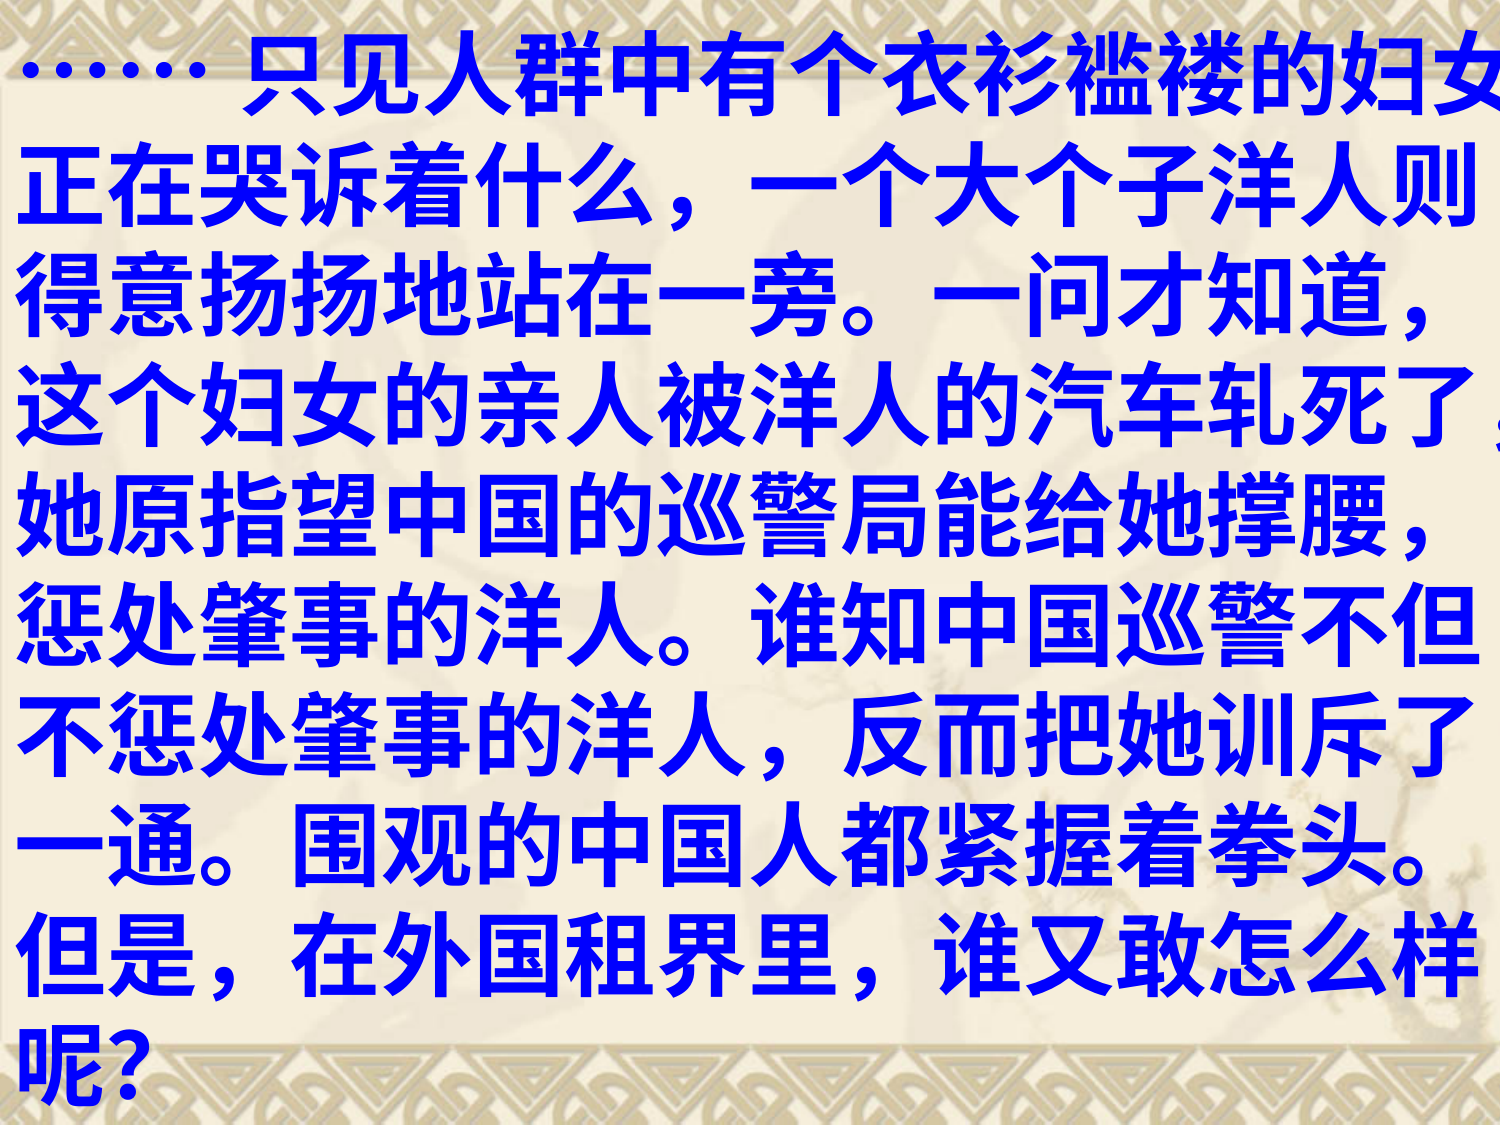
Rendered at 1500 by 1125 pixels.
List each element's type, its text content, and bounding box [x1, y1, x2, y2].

text_box ……只见人群中有个衣衫褴褛的妇女正在哭诉着什么，一个大个子洋人则得意扬扬地站在一旁。一问才知道，这个妇女的亲人被洋人的汽车轧死了，她原指望中国的巡警局能给她撑腰，惩处肇事的洋人。谁知中国巡警不但不惩处肇事的洋人，反而把她训斥了一通。围观的中国人都紧握着拳头。但是，在外国租界里，谁又敢怎么样呢？ [0, 0, 1500, 1125]
